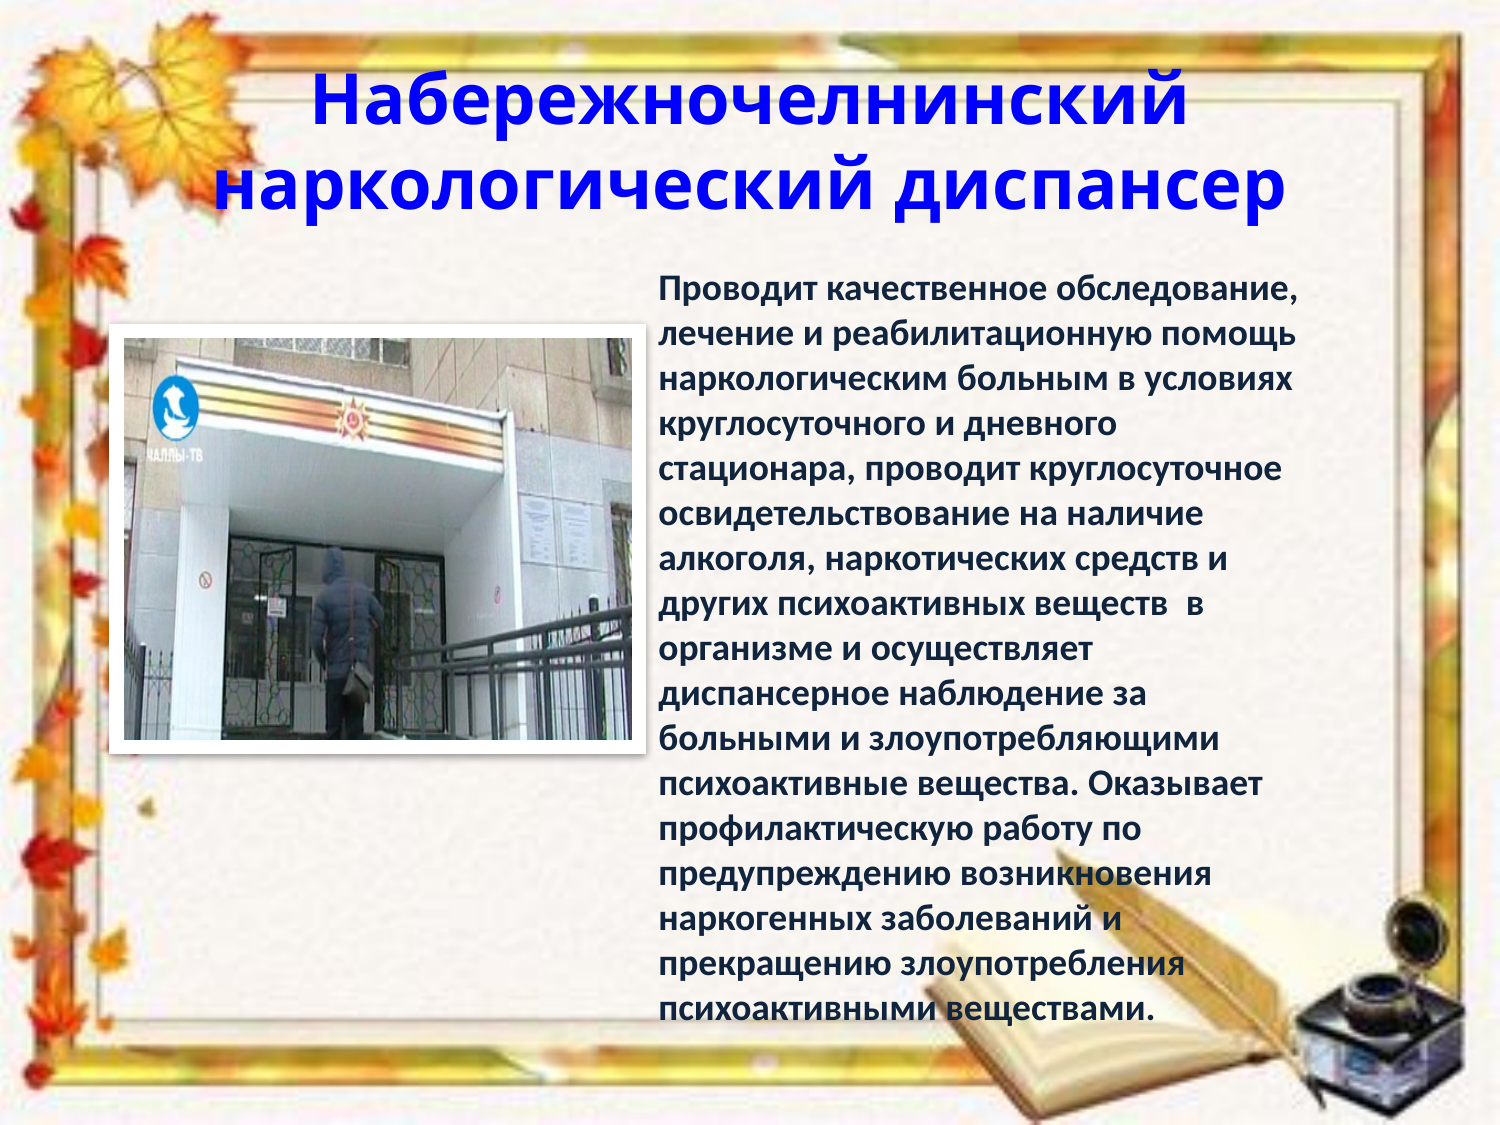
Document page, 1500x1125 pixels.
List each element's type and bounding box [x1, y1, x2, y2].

picture [123, 337, 633, 740]
list [0, 0, 1500, 1125]
